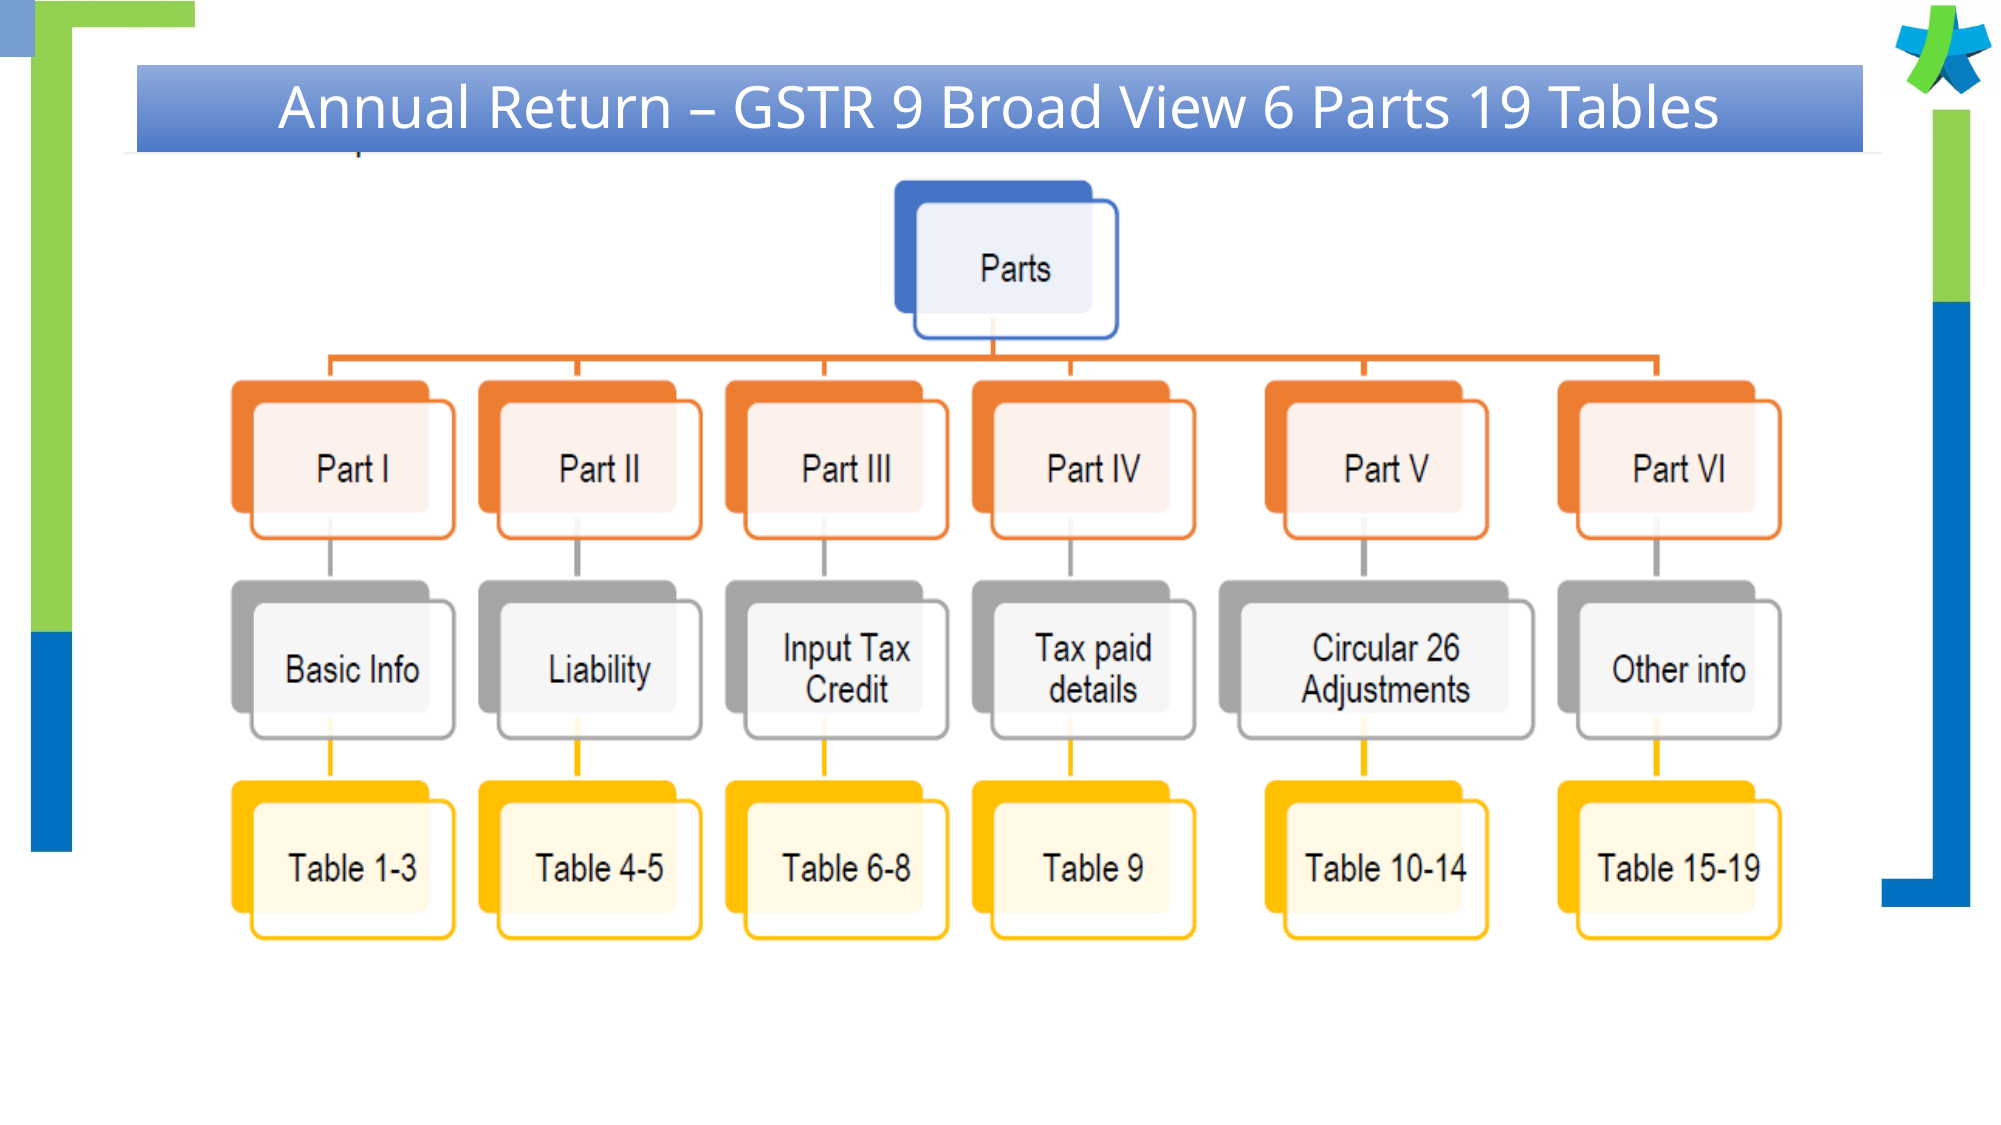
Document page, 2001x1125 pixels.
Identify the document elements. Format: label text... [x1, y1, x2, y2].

title Annual Return – GSTR 9 Broad View 6 Parts 19 Tables [137, 65, 1863, 152]
picture [0, 0, 2001, 1125]
